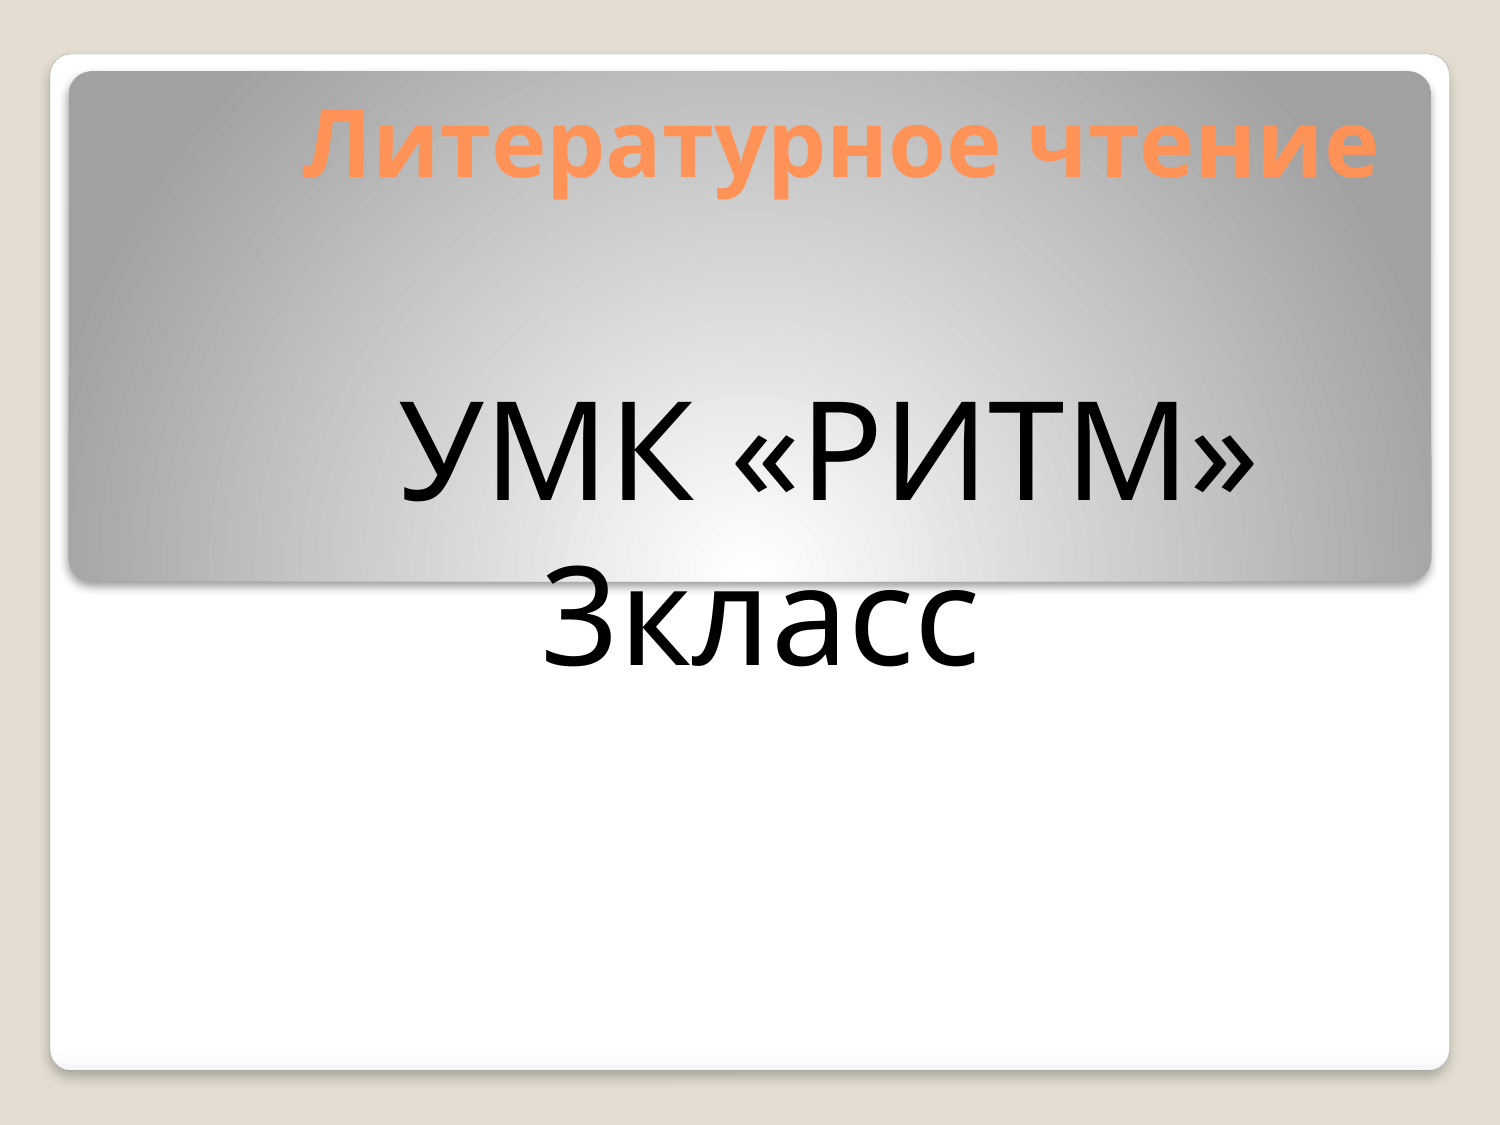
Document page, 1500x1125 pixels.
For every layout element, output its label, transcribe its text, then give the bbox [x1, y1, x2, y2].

title Литературное чтение [112, 70, 1388, 317]
subtitle УМК «РИТМ» 3класс [225, 363, 1275, 973]
